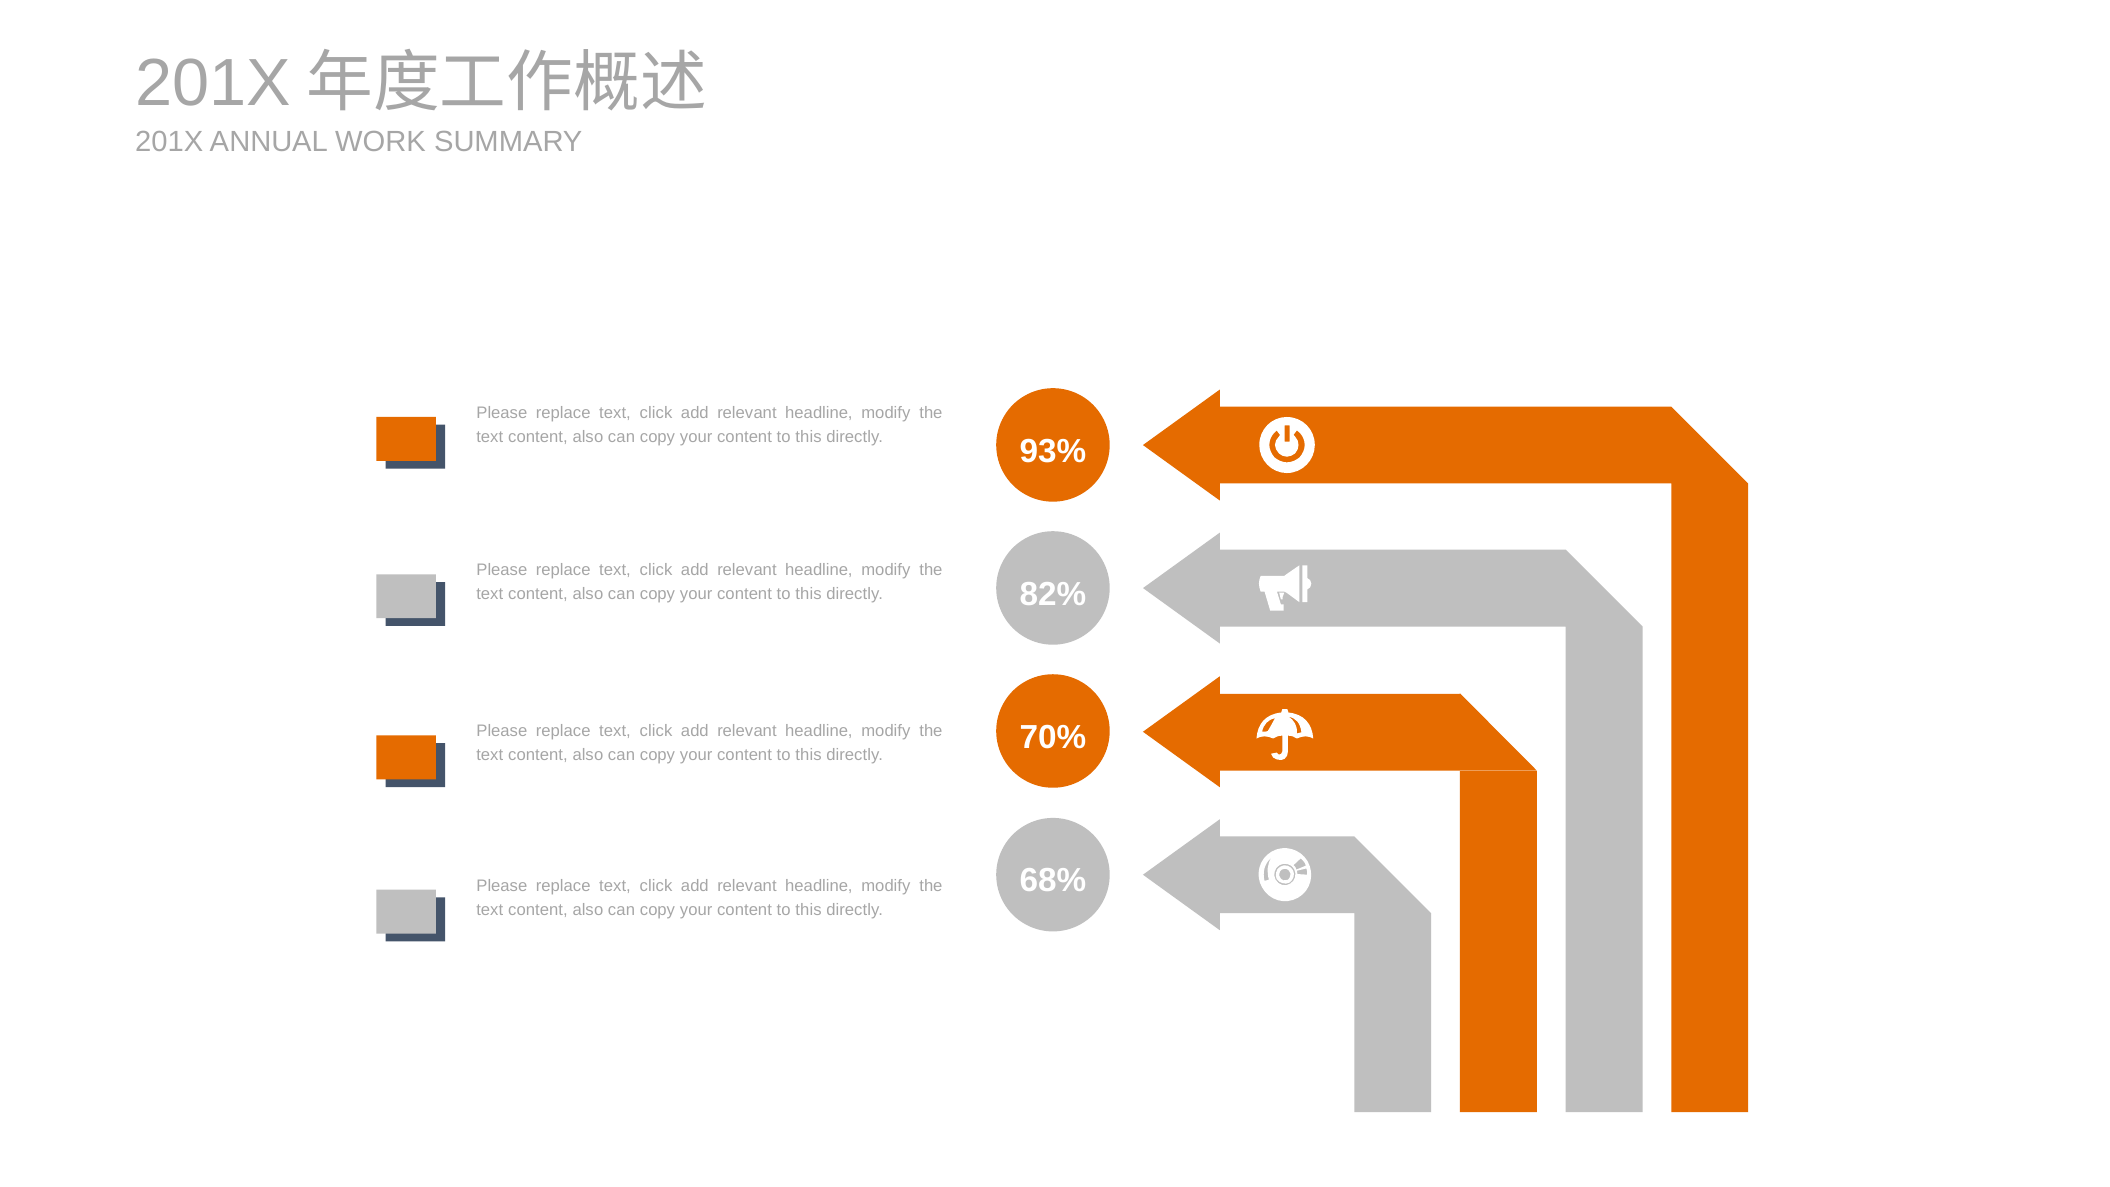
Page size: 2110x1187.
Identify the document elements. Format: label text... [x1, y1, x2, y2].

text_box Please replace text, click add relevant headline, modify the text content, also can copy your content to this directly. [461, 708, 959, 772]
text_box 201X年度工作概述 [135, 38, 783, 119]
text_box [1142, 389, 1749, 1112]
text_box Please replace text, click add relevant headline, modify the text content, also can copy your content to this directly. [461, 390, 959, 453]
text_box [996, 674, 1110, 788]
text_box Please replace text, click add relevant headline, modify the text content, also can copy your content to this directly. [461, 547, 959, 611]
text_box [376, 889, 446, 942]
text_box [376, 574, 446, 626]
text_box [376, 416, 446, 469]
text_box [996, 388, 1110, 502]
text_box 201X ANNUAL WORK SUMMARY [135, 122, 596, 158]
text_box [996, 817, 1110, 932]
text_box Please replace text, click add relevant headline, modify the text content, also can copy your content to this directly. [461, 863, 959, 926]
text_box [1142, 819, 1432, 1112]
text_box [376, 735, 446, 788]
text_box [996, 531, 1110, 645]
